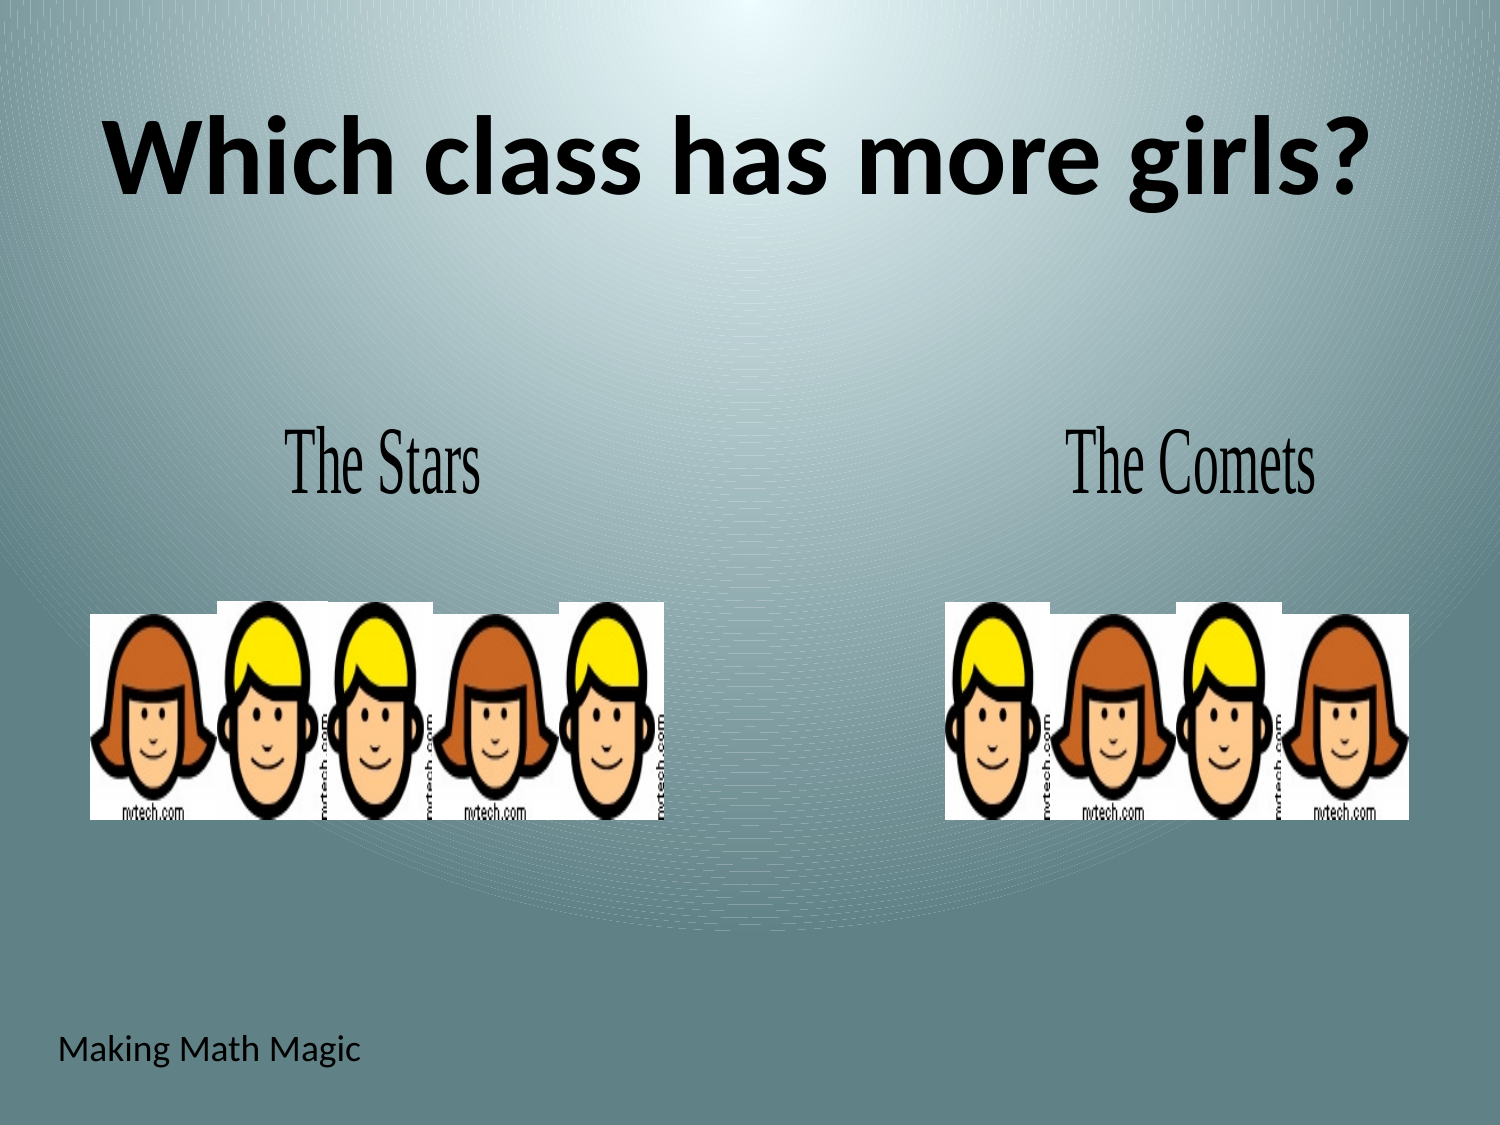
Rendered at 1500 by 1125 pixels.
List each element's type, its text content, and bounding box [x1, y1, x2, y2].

text_box Making Math Magic [42, 1016, 531, 1077]
picture [12, 387, 1414, 822]
text_box Which class has more girls? [37, 74, 1439, 225]
